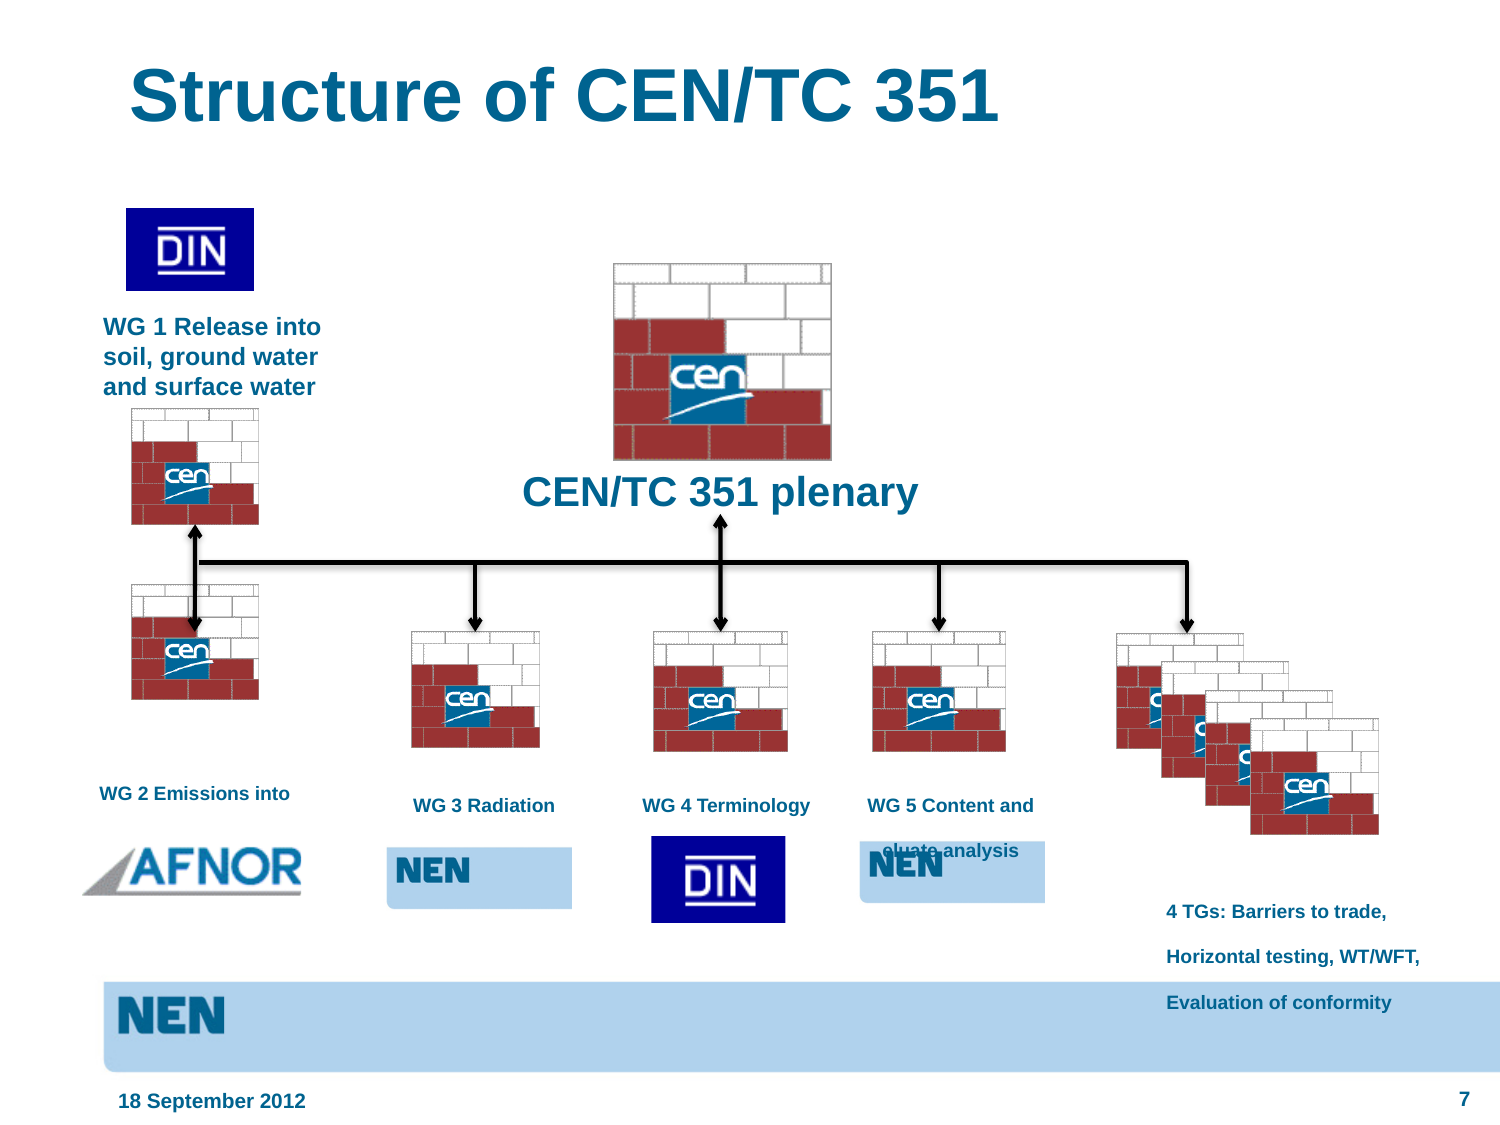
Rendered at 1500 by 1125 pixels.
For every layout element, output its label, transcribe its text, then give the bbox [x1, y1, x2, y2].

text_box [651, 643, 1070, 924]
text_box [371, 643, 646, 823]
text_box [199, 562, 475, 634]
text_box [0, 584, 189, 764]
slide_number 7 [1449, 1085, 1471, 1113]
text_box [724, 562, 938, 634]
picture [0, 0, 1500, 1125]
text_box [476, 562, 716, 634]
text_box 4 TGs: Barriers to trade, Horizontal testing, WT/WFT, Evaluation of conformity [1151, 869, 1495, 988]
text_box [513, 263, 928, 515]
text_box 18 September 2012 [118, 1087, 1144, 1113]
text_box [940, 562, 1188, 634]
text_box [76, 631, 366, 924]
text_box WG 1 Release into soil, ground water and surface water [88, 302, 349, 408]
title Structure of CEN/TC 351 [118, 78, 1331, 173]
